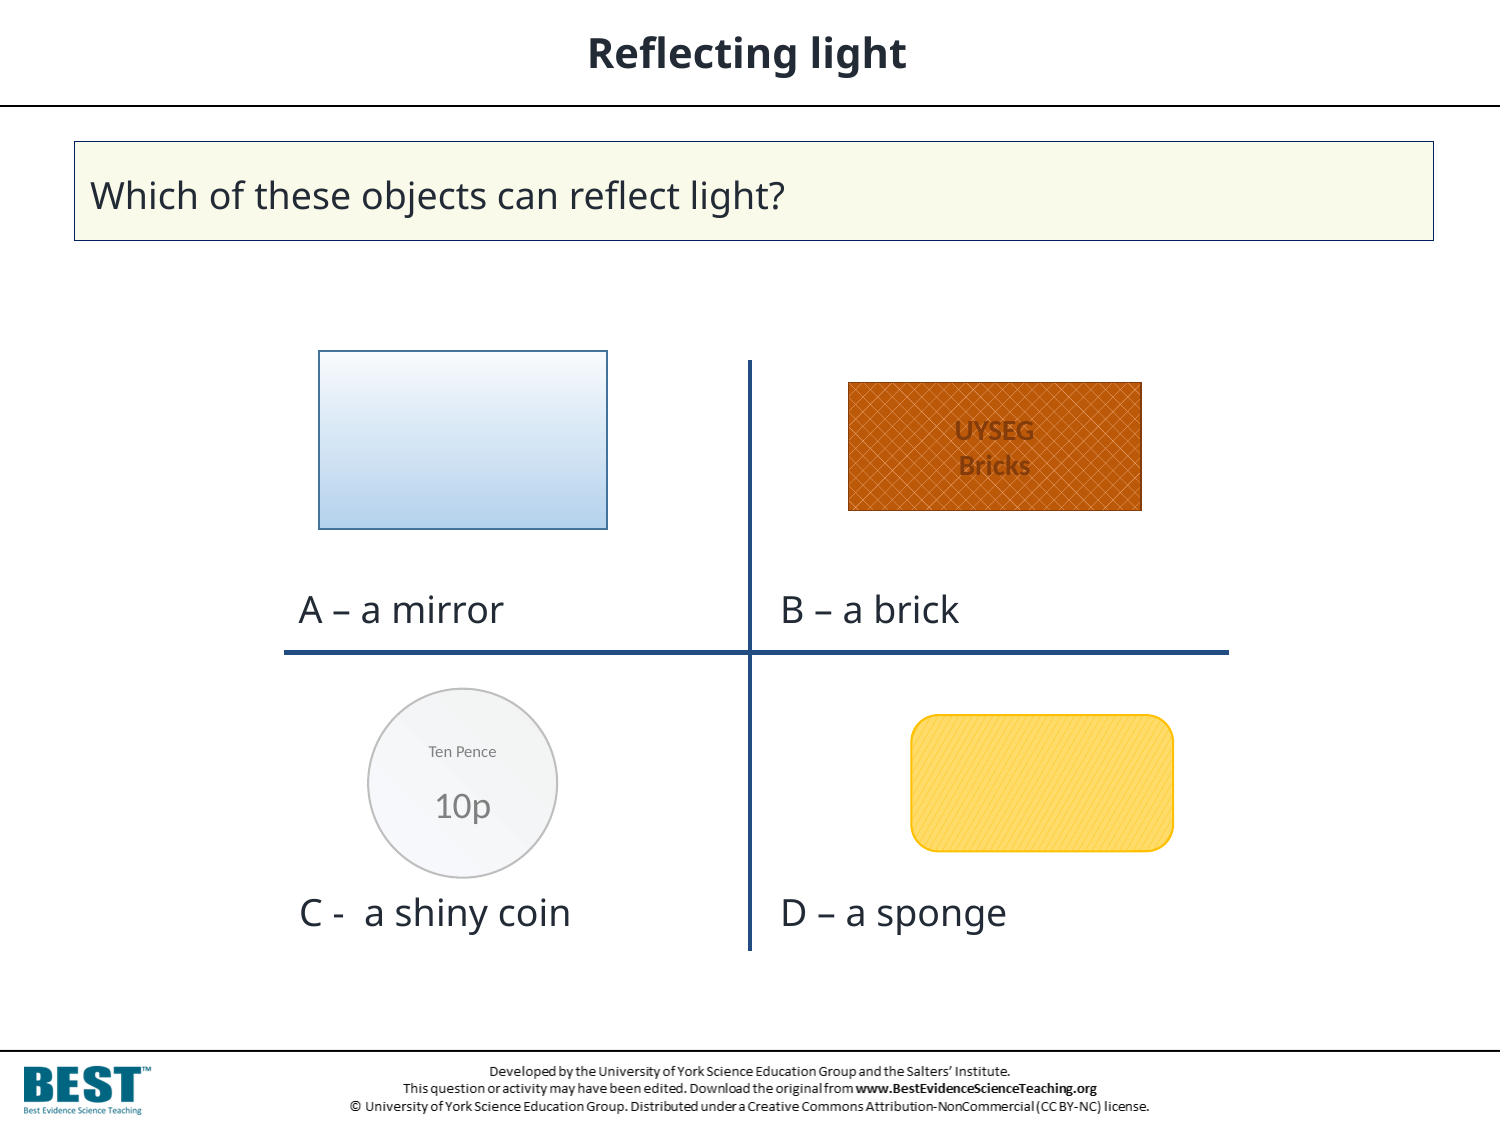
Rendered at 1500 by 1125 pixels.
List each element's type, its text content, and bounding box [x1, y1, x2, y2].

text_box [283, 360, 1229, 951]
text_box Reflecting light [23, 4, 1471, 99]
picture [0, 105, 1500, 1125]
